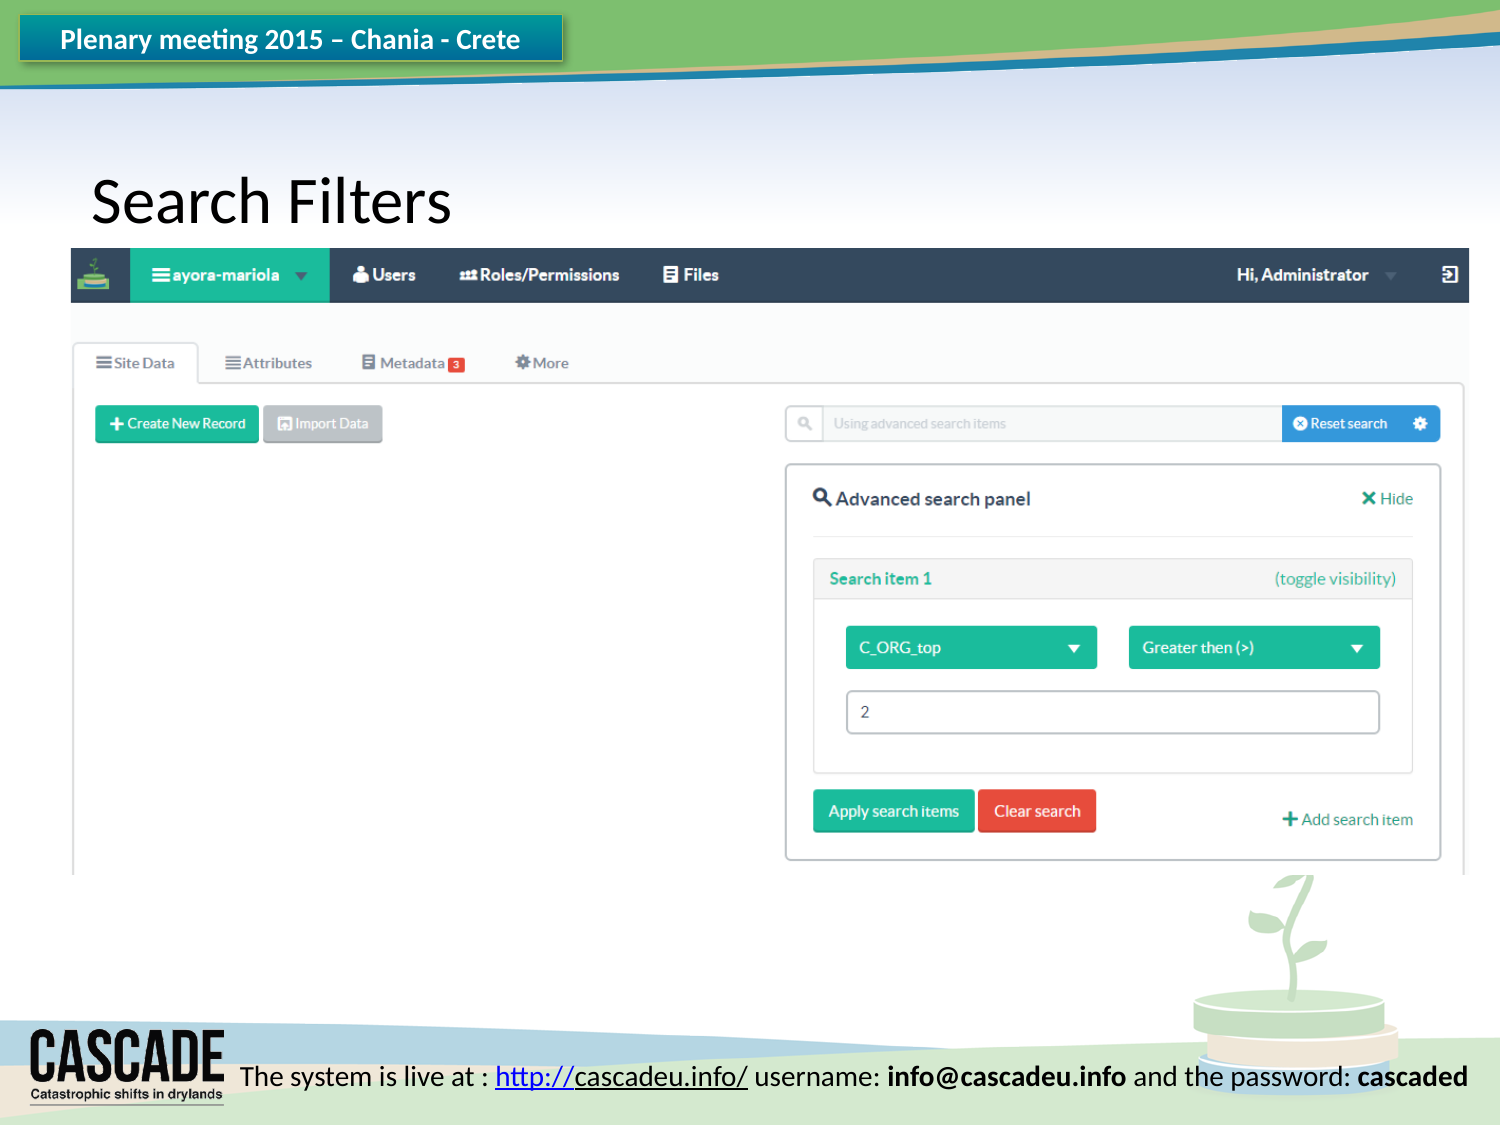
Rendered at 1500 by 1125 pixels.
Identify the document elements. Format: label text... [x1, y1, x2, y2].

picture [29, 1029, 224, 1106]
picture [0, 0, 1500, 90]
text_box The system is live at : http://cascadeu.info/ username: info@cascadeu.info and the password: cascaded [224, 1049, 1488, 1100]
picture [70, 248, 1470, 876]
text_box Search Filters [76, 149, 468, 245]
